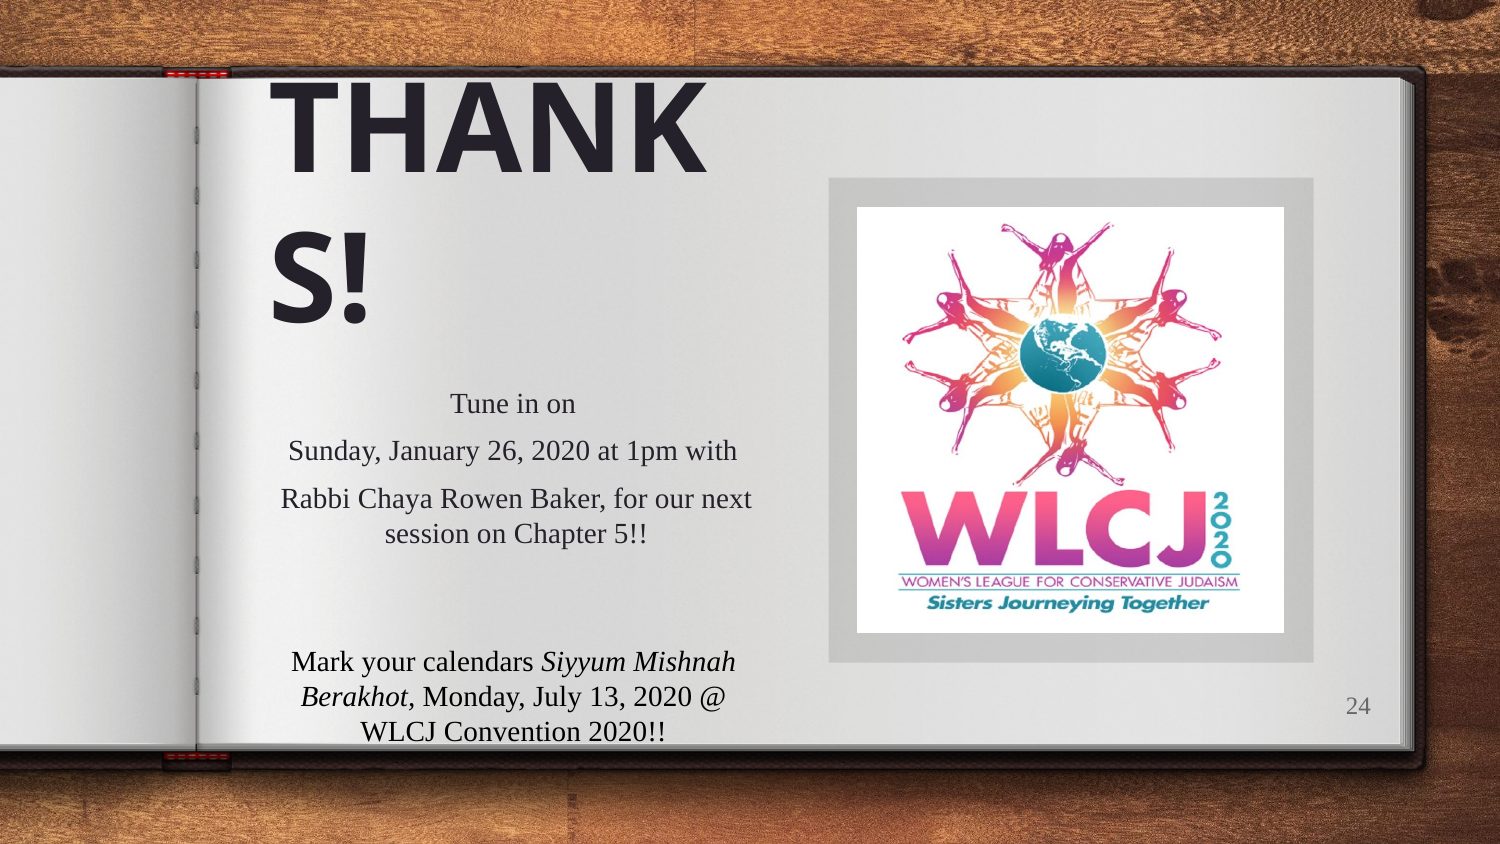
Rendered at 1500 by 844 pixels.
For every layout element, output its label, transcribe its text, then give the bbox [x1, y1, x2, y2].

picture [0, 0, 1500, 844]
slide_number ‹#› [1295, 672, 1386, 737]
text_box Mark your calendars Siyyum Mishnah Berakhot, Monday, July 13, 2020 @ WLCJ Convention 2020!! [254, 627, 773, 692]
subtitle Tune in on Sunday, January 26, 2020 at 1pm with Rabbi Chaya Rowen Baker, for our next session on Chapter 5!! [235, 369, 799, 645]
text_box [828, 177, 1314, 663]
title THANKS! [253, 172, 784, 363]
